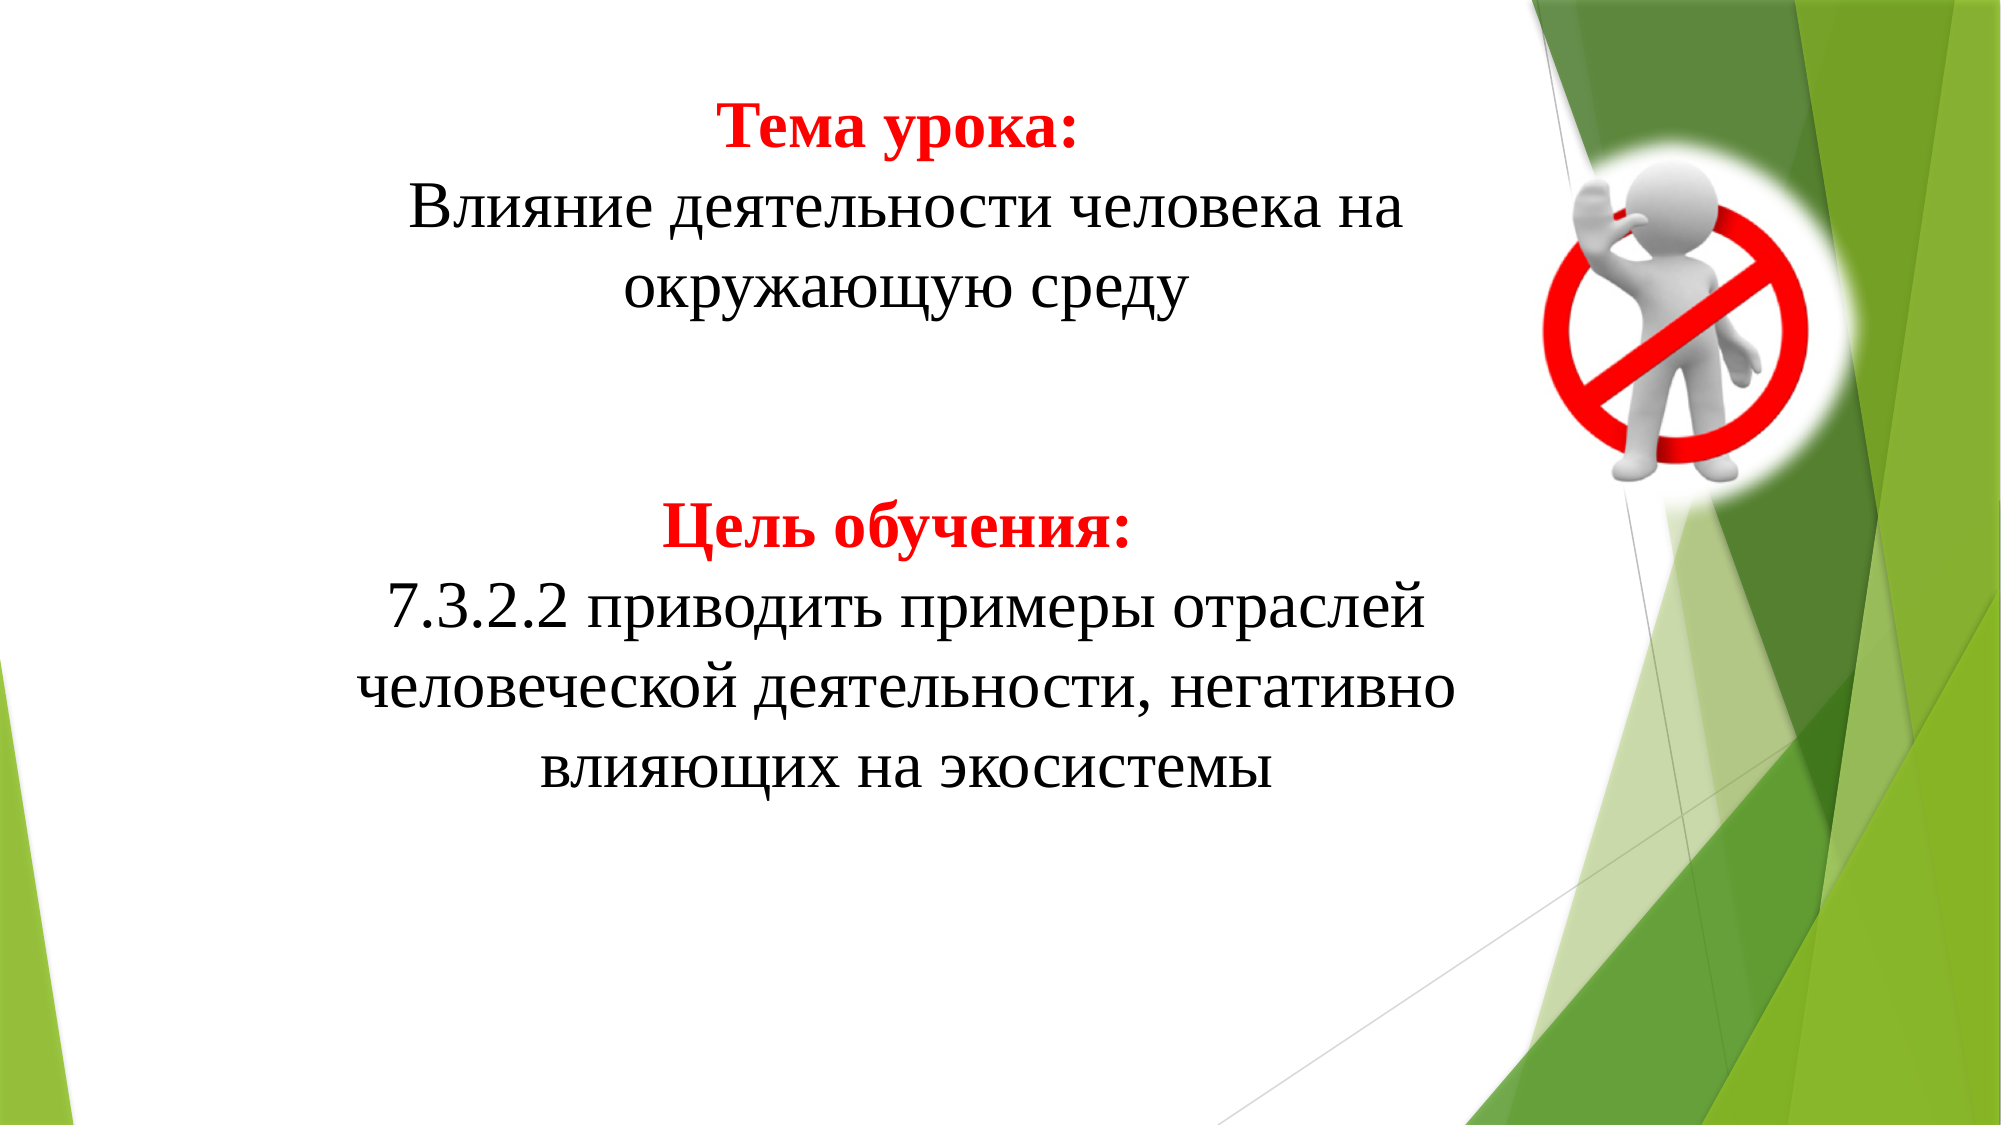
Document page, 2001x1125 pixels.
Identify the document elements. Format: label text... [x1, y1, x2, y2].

picture [1468, 122, 1875, 529]
text_box Тема урока: Влияние деятельности человека на окружающую среду Цель обучения: 7.3.2.2 приводить примеры отраслей человеческой деятельности, негативно влияющих на экосистемы [236, 73, 1578, 889]
